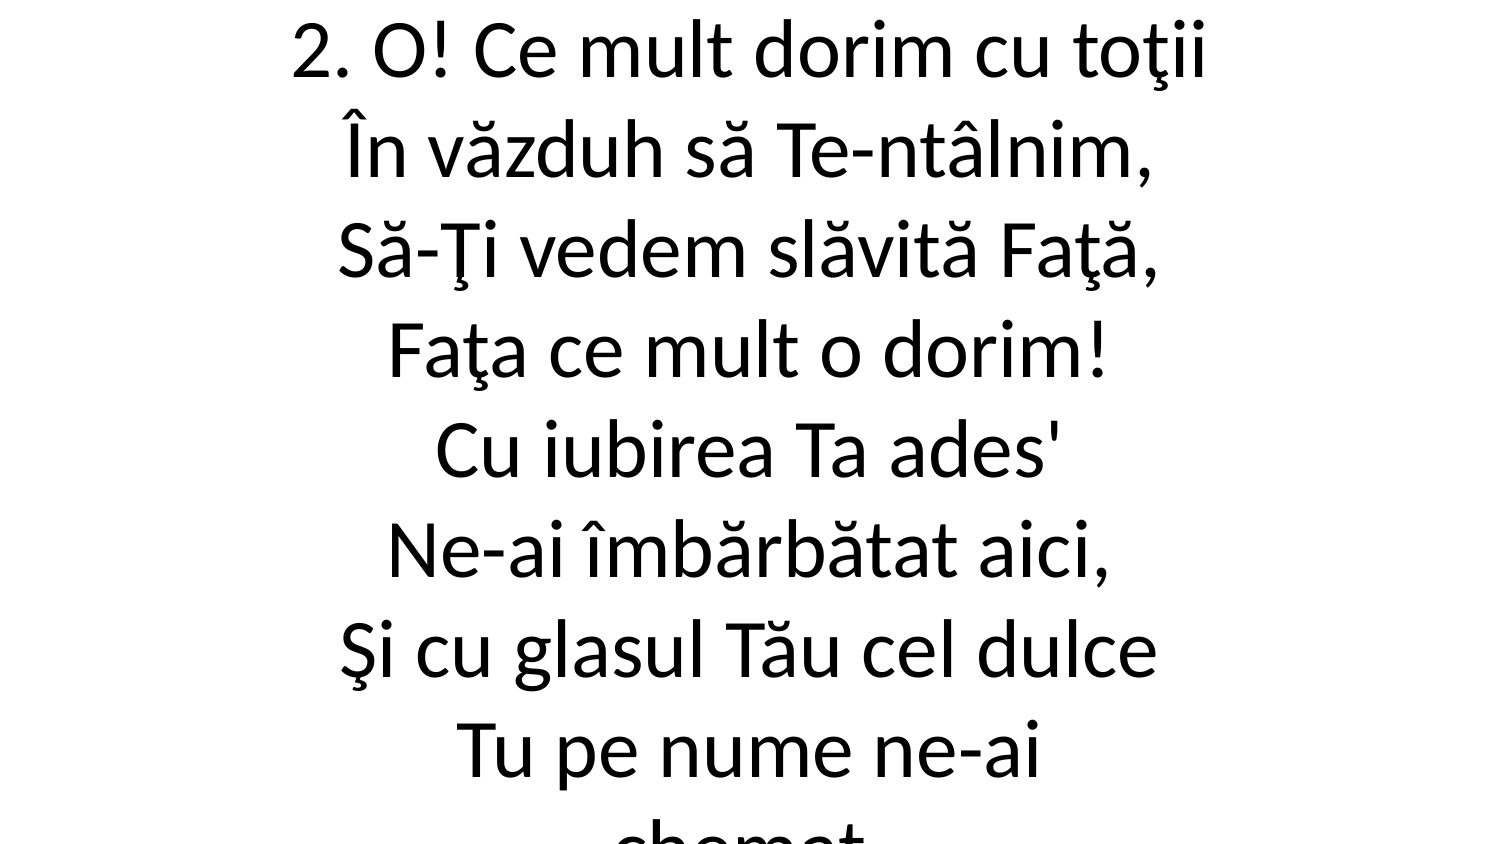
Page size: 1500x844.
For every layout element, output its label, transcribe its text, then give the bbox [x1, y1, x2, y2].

text_box 2. O! Ce mult dorim cu toţii În văzduh să Te-ntâlnim, Să-Ţi vedem slăvită Faţă, Faţa ce mult o dorim! Cu iubirea Ta ades' Ne-ai îmbărbătat aici, Şi cu glasul Tău cel dulce Tu pe nume ne-ai chemat. [275, 0, 1225, 844]
